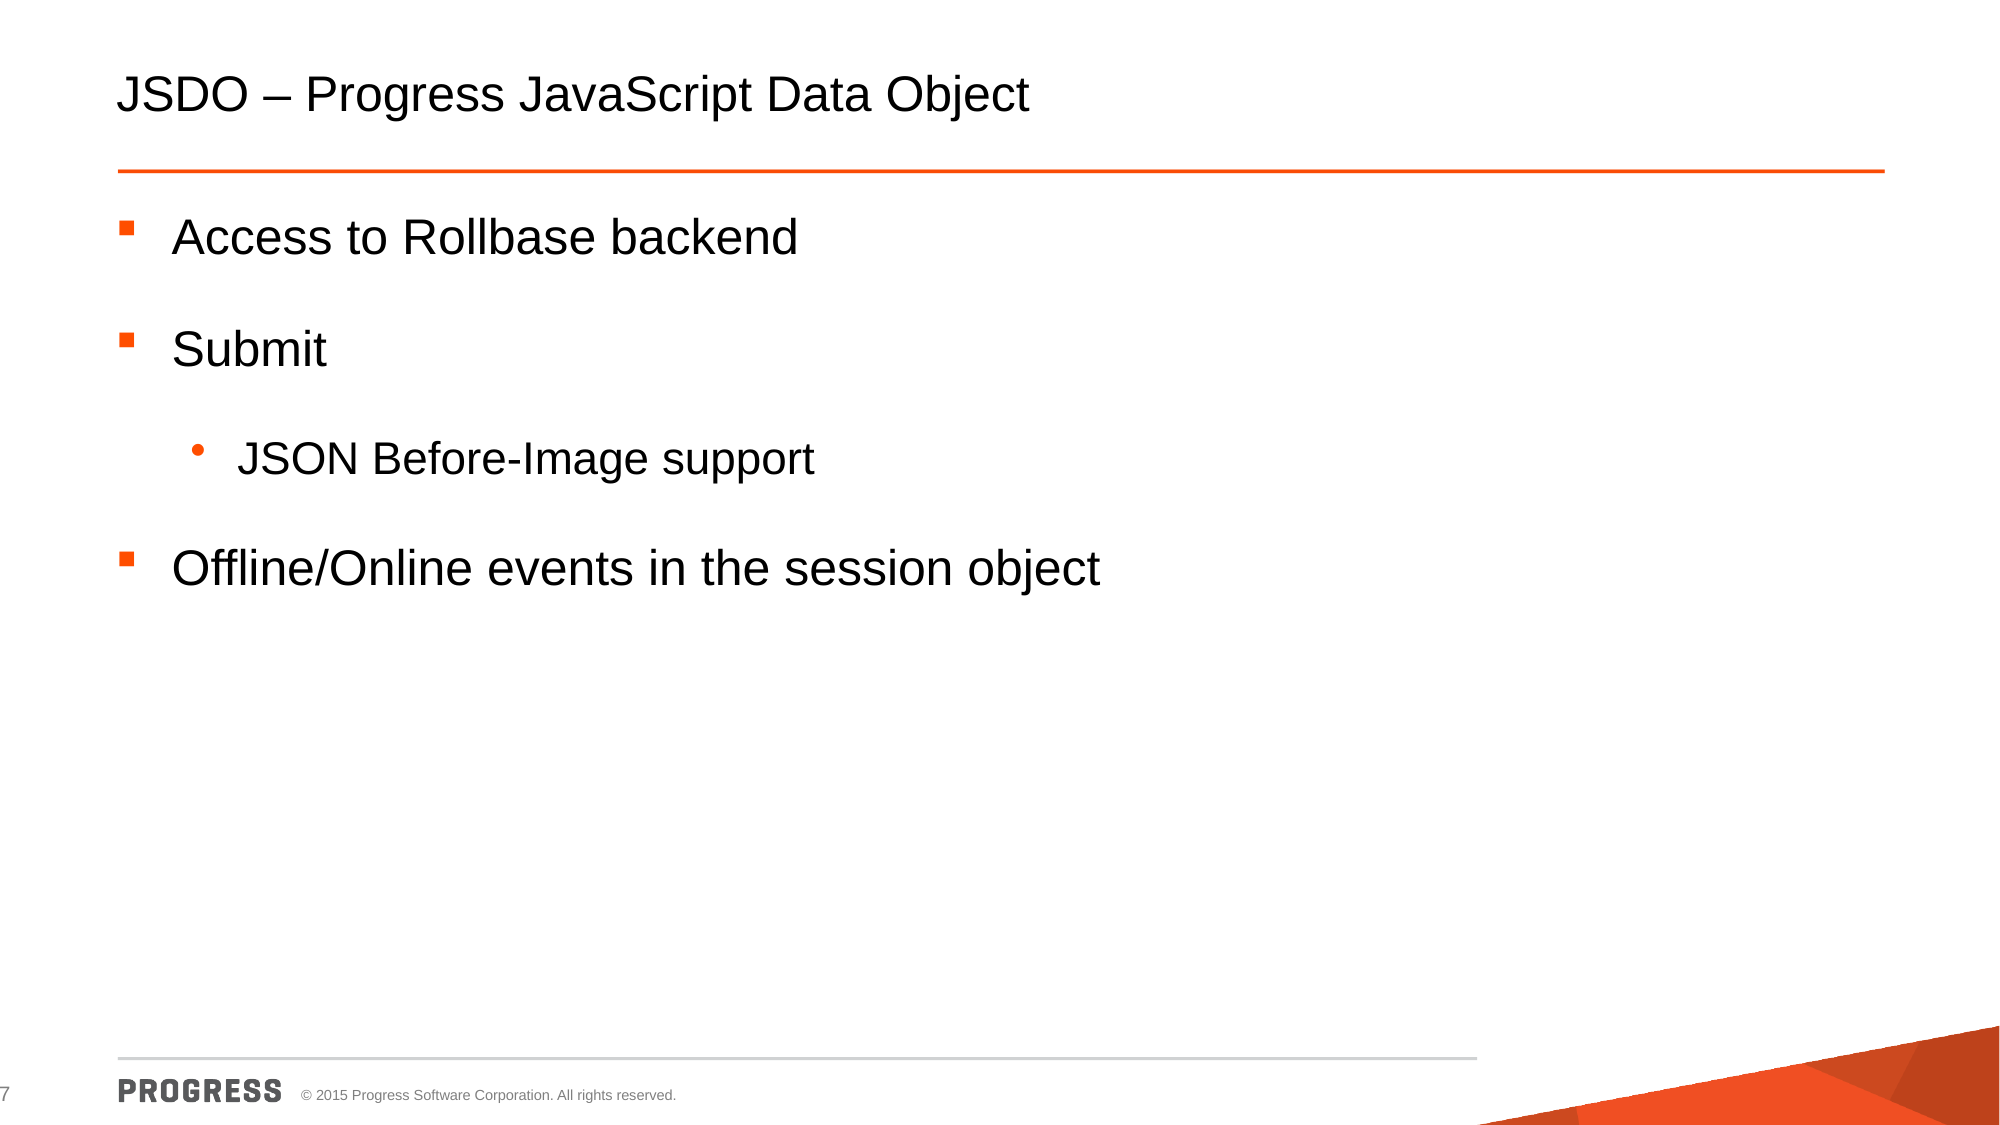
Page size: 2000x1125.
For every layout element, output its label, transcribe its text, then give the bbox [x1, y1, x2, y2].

picture [0, 0, 2000, 1125]
title JSDO – Progress JavaScript Data Object [100, 60, 1874, 132]
list Access to Rollbase backend Submit JSON Before-Image support Offline/Online events in the session object [100, 196, 1801, 1068]
